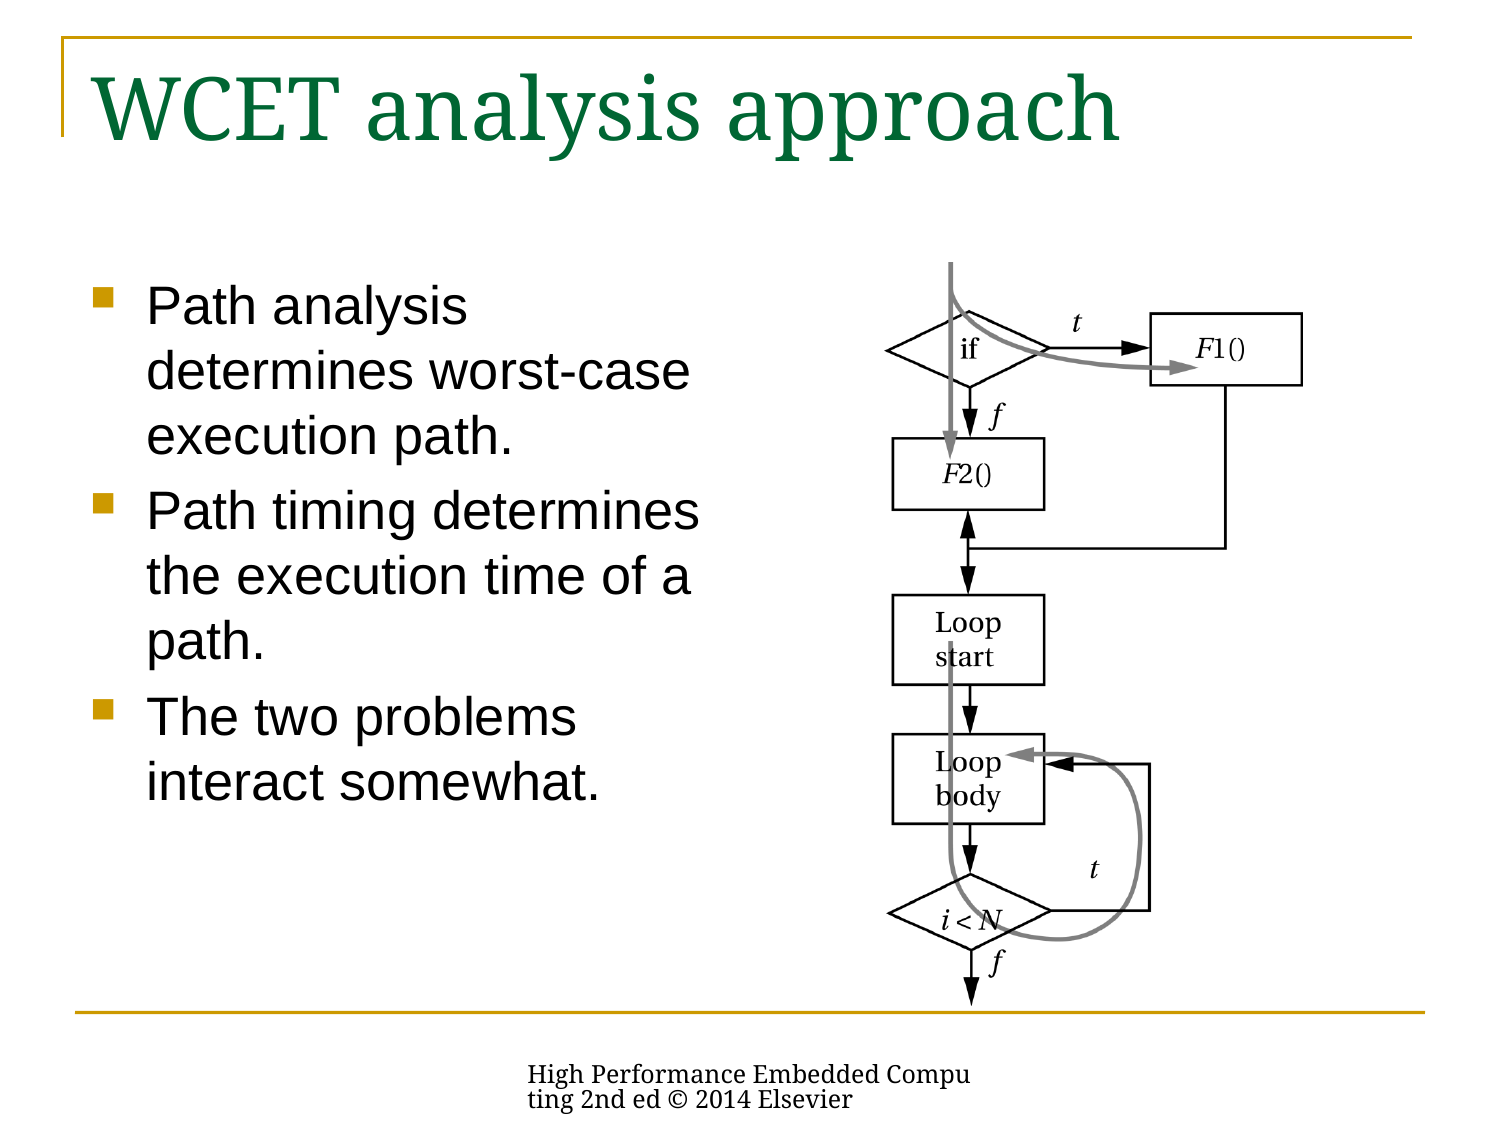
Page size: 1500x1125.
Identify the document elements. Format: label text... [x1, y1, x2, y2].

list Path analysis determines worst-case execution path. Path timing determines the execution time of a path. The two problems interact somewhat. [75, 262, 738, 1006]
title WCET analysis approach [75, 45, 1425, 233]
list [884, 262, 1304, 1006]
footer High Performance Embedded Computing 2nd ed © 2014 Elsevier [512, 1025, 988, 1100]
